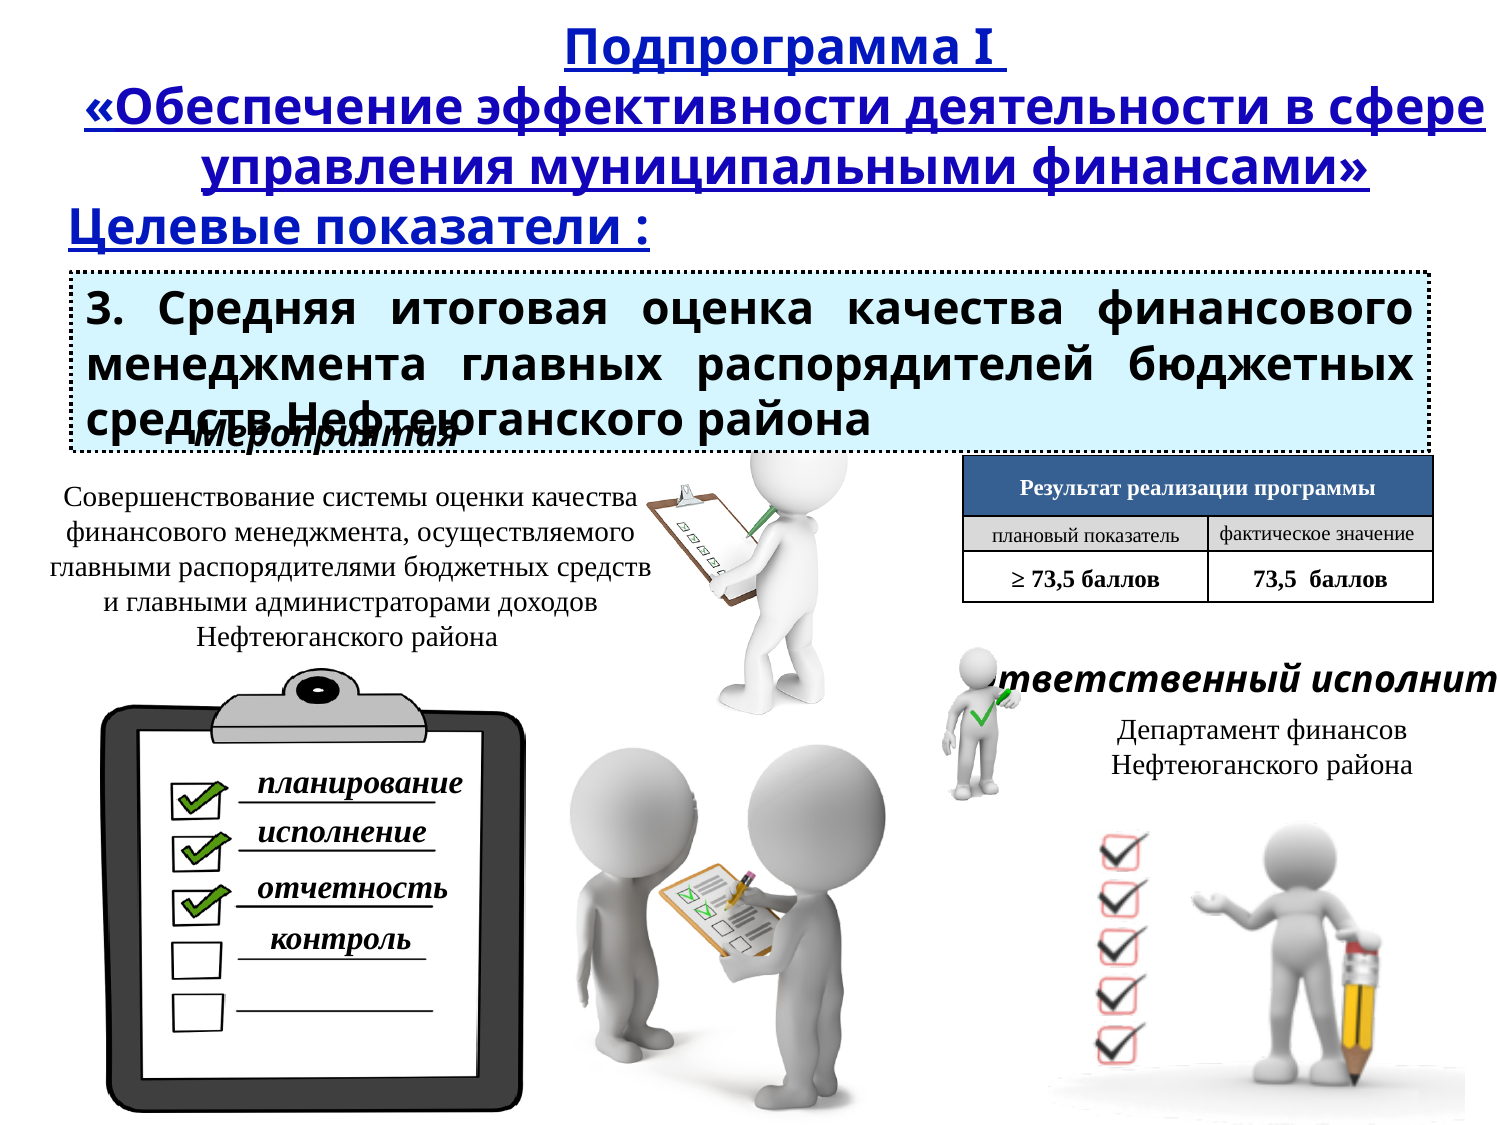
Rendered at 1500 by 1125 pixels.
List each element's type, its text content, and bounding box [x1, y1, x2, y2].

text_box Подпрограмма I «Обеспечение эффективности деятельности в сфере управления муниципальными финансами» Целевые показатели : [53, 7, 1500, 262]
text_box Департамент финансов Нефтеюганского района [1060, 702, 1465, 779]
text_box Ответственный исполнитель [1021, 647, 1500, 708]
text_box Мероприятия [178, 401, 475, 461]
table_cell плановый показатель [964, 517, 1207, 550]
table_header Результат реализации программы [964, 456, 1432, 515]
picture [942, 647, 1021, 801]
table_cell фактическое значение [1209, 517, 1432, 550]
text_box 3. Средняя итоговая оценка качества финансового менеджмента главных распорядителей бюджетных средств Нефтеюганского района [70, 271, 1430, 452]
picture [1047, 780, 1465, 1125]
table_cell 73,5 баллов [1209, 552, 1432, 601]
table_cell ≥ 73,5 баллов [964, 552, 1207, 601]
picture [100, 398, 925, 1125]
text_box Совершенствование системы оценки качества финансового менеджмента, осуществляемого главными распорядителями бюджетных средств и главными администраторами доходов Нефтеюганского района [34, 469, 594, 660]
